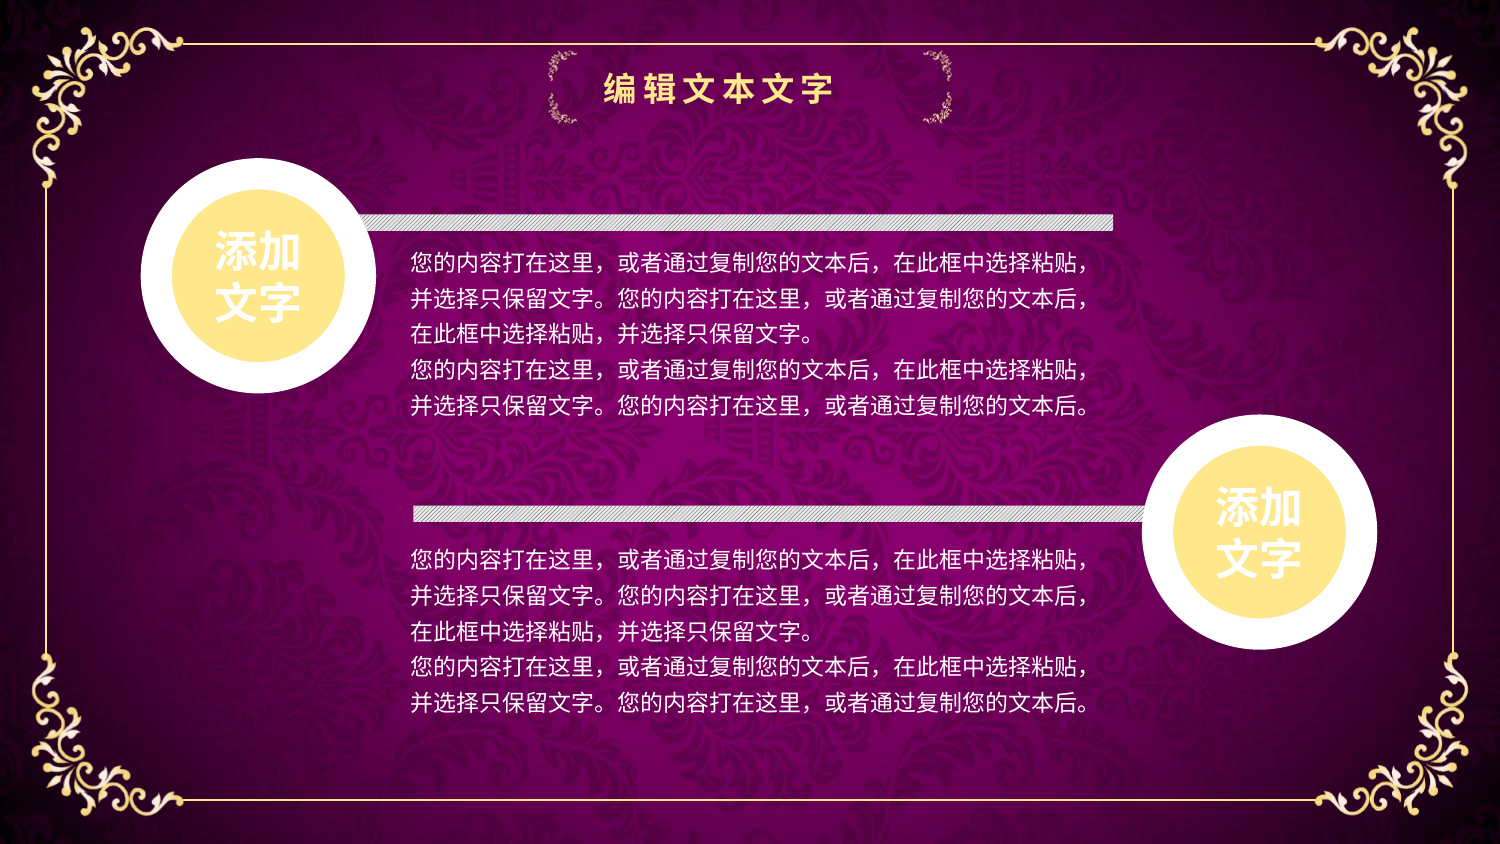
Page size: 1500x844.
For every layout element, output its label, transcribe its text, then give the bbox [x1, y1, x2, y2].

text_box 您的内容打在这里，或者通过复制您的文本后，在此框中选择粘贴，并选择只保留文字。您的内容打在这里，或者通过复制您的文本后，在此框中选择粘贴，并选择只保留文字。 您的内容打在这里，或者通过复制您的文本后，在此框中选择粘贴，并选择只保留文字。您的内容打在这里，或者通过复制您的文本后。 [399, 234, 1127, 425]
text_box [413, 505, 1158, 522]
text_box 您的内容打在这里，或者通过复制您的文本后，在此框中选择粘贴，并选择只保留文字。您的内容打在这里，或者通过复制您的文本后，在此框中选择粘贴，并选择只保留文字。 您的内容打在这里，或者通过复制您的文本后，在此框中选择粘贴，并选择只保留文字。您的内容打在这里，或者通过复制您的文本后。 [399, 532, 1127, 722]
text_box 添加文字 [1157, 430, 1362, 635]
text_box 编辑文本文字 [588, 61, 911, 116]
picture [0, 0, 1500, 844]
text_box 添加文字 [156, 173, 361, 378]
text_box [342, 214, 1114, 231]
